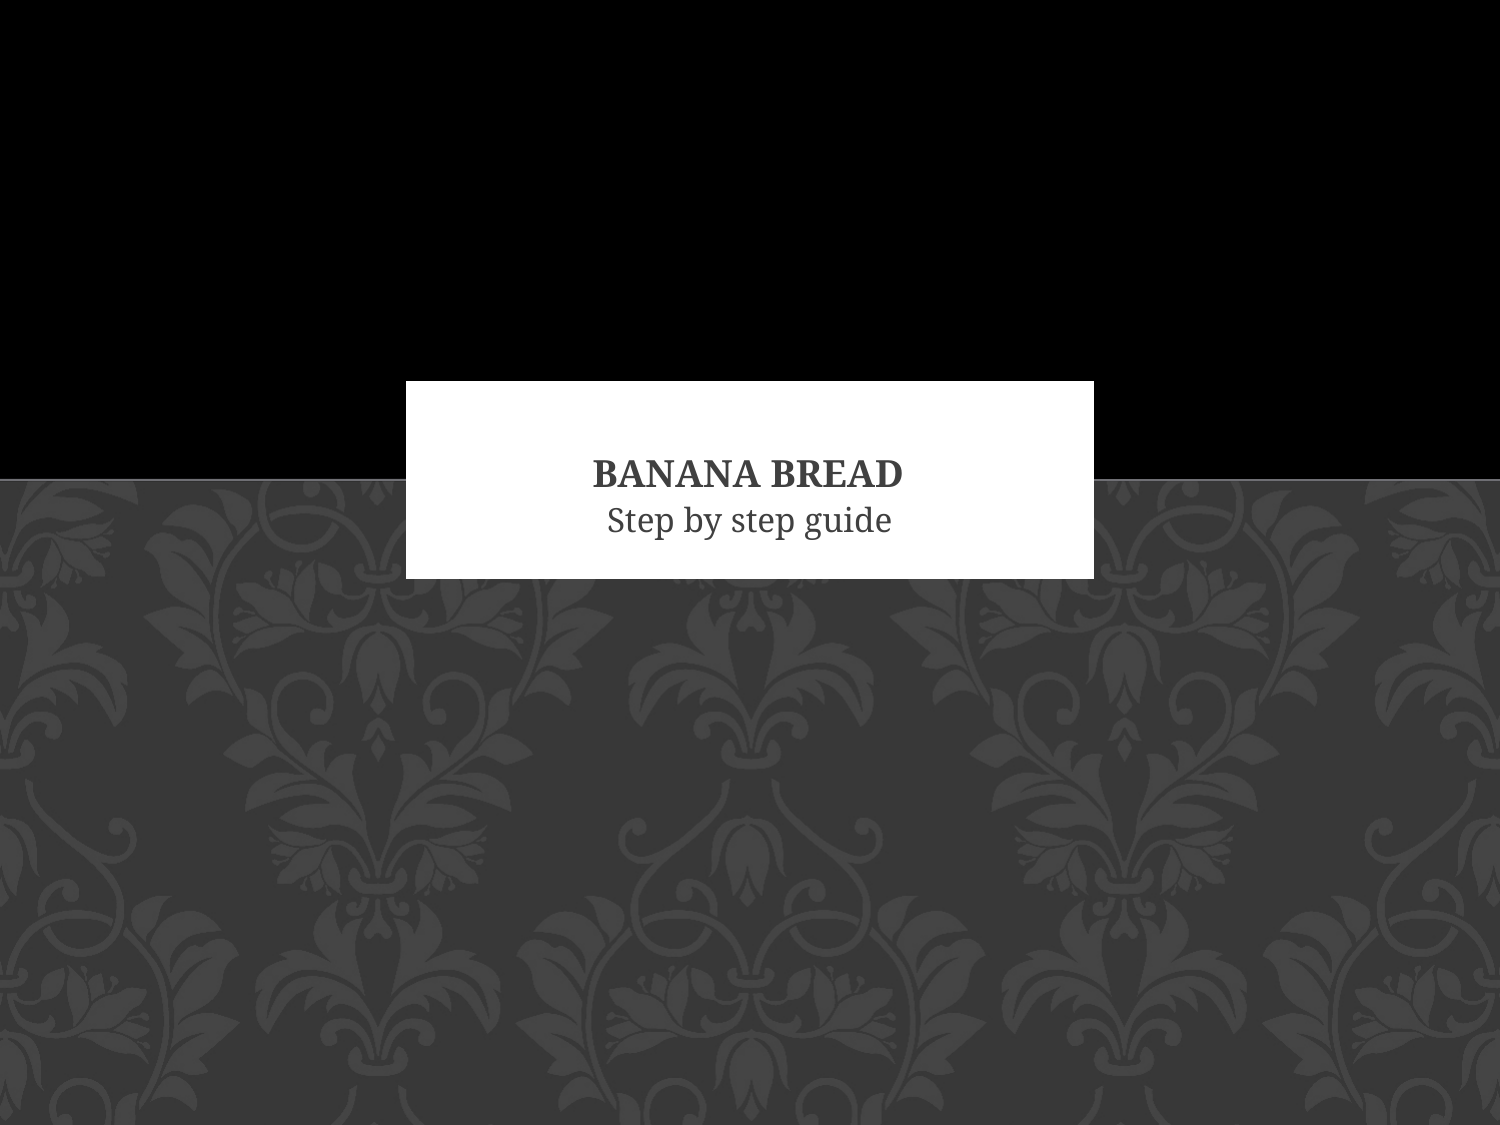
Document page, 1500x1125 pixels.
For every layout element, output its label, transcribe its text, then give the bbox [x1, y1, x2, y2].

title BANANA BREAD [413, 391, 1084, 502]
subtitle Step by step guide [420, 502, 1080, 570]
